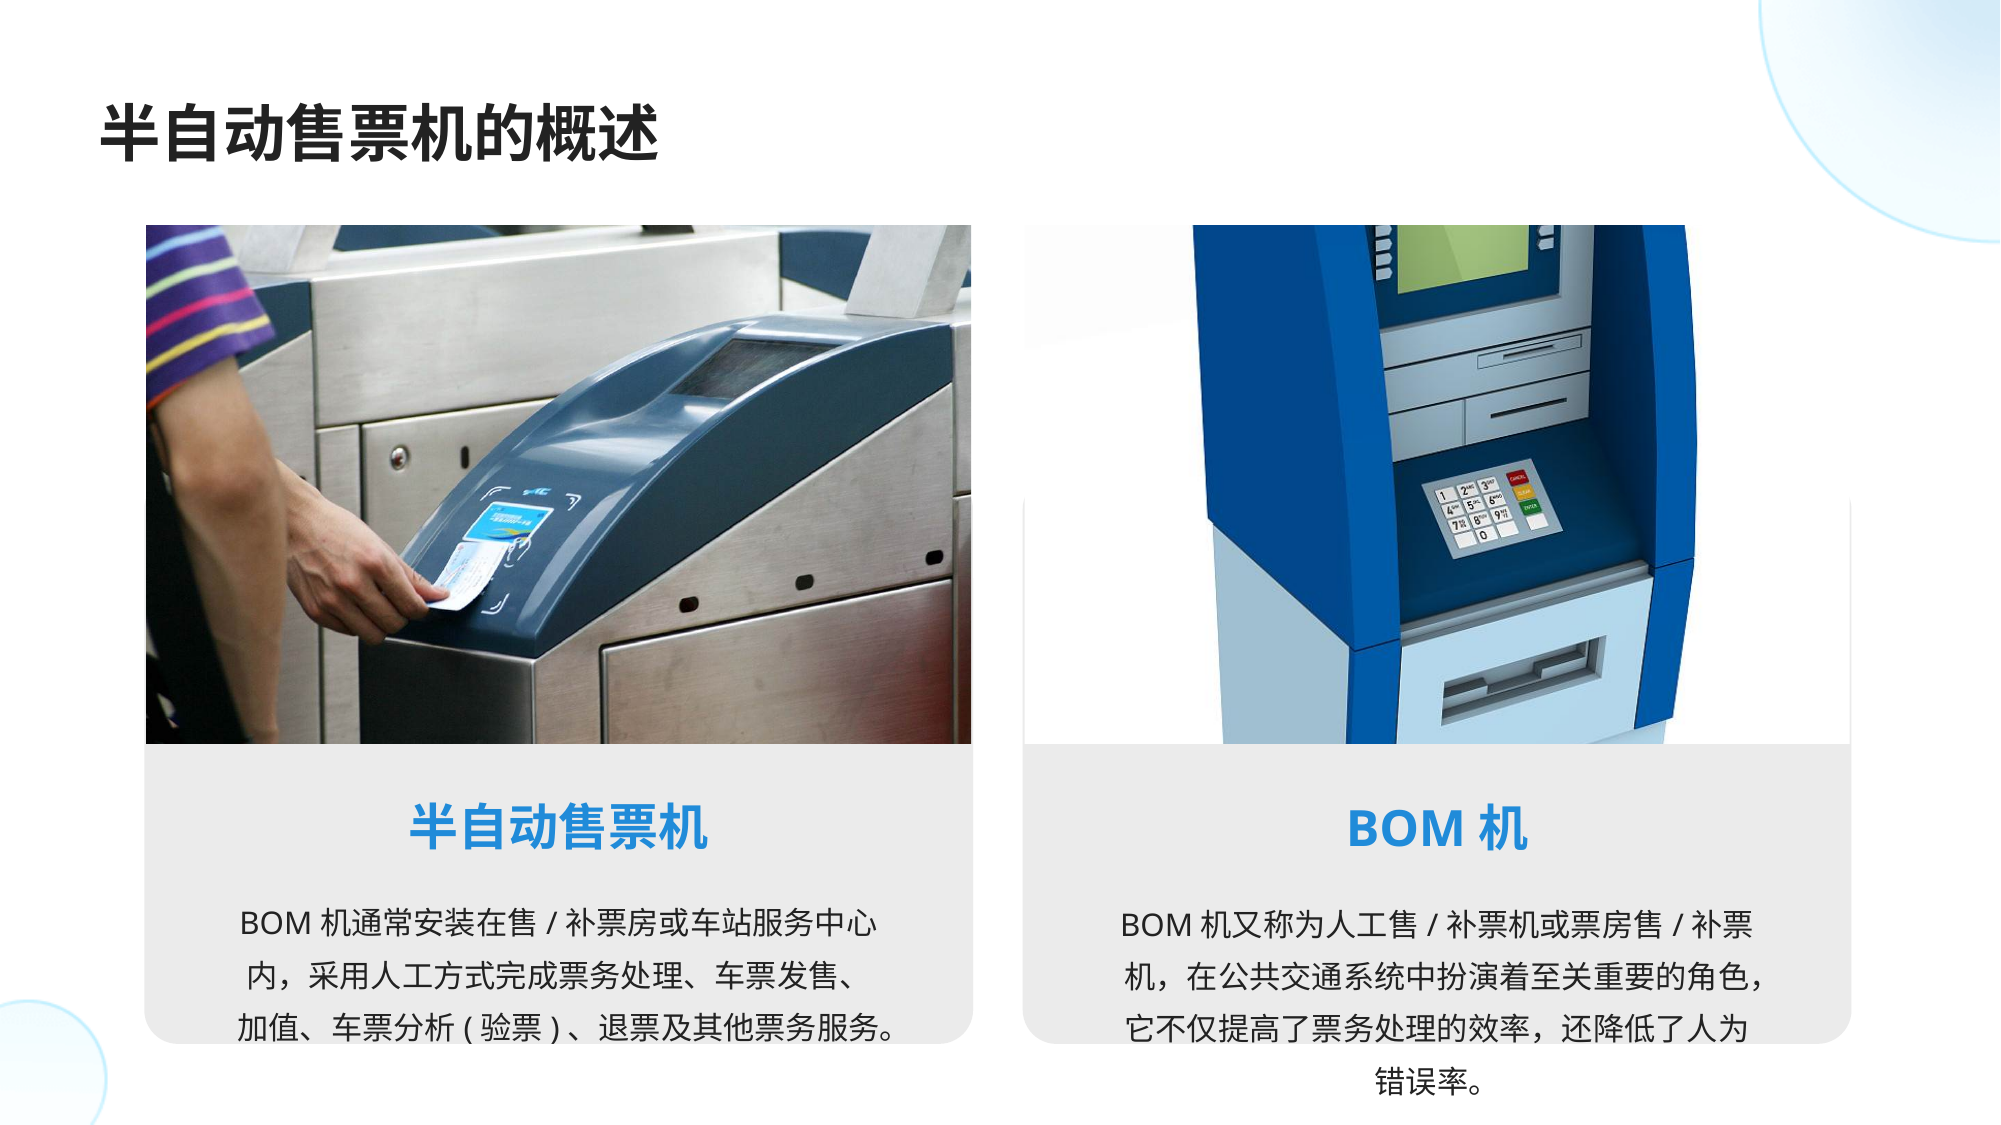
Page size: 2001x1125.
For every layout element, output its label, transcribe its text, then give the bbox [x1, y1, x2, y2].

picture [0, 0, 2001, 1125]
text_box BOM机通常安装在售/补票房或车站服务中心内，采用人工方式完成票务处理、车票发售、加值、车票分析(验票)、退票及其他票务服务。 [226, 883, 891, 1019]
text_box 半自动售票机 [226, 779, 891, 860]
text_box BOM机又称为人工售/补票机或票房售/补票机，在公共交通系统中扮演着至关重要的角色，它不仅提高了票务处理的效率，还降低了人为错误率。 [1104, 884, 1770, 1020]
text_box [144, 750, 974, 1044]
text_box BOM机 [1104, 780, 1770, 862]
text_box [1022, 750, 1852, 1044]
text_box 半自动售票机的概述 [78, 43, 1922, 189]
